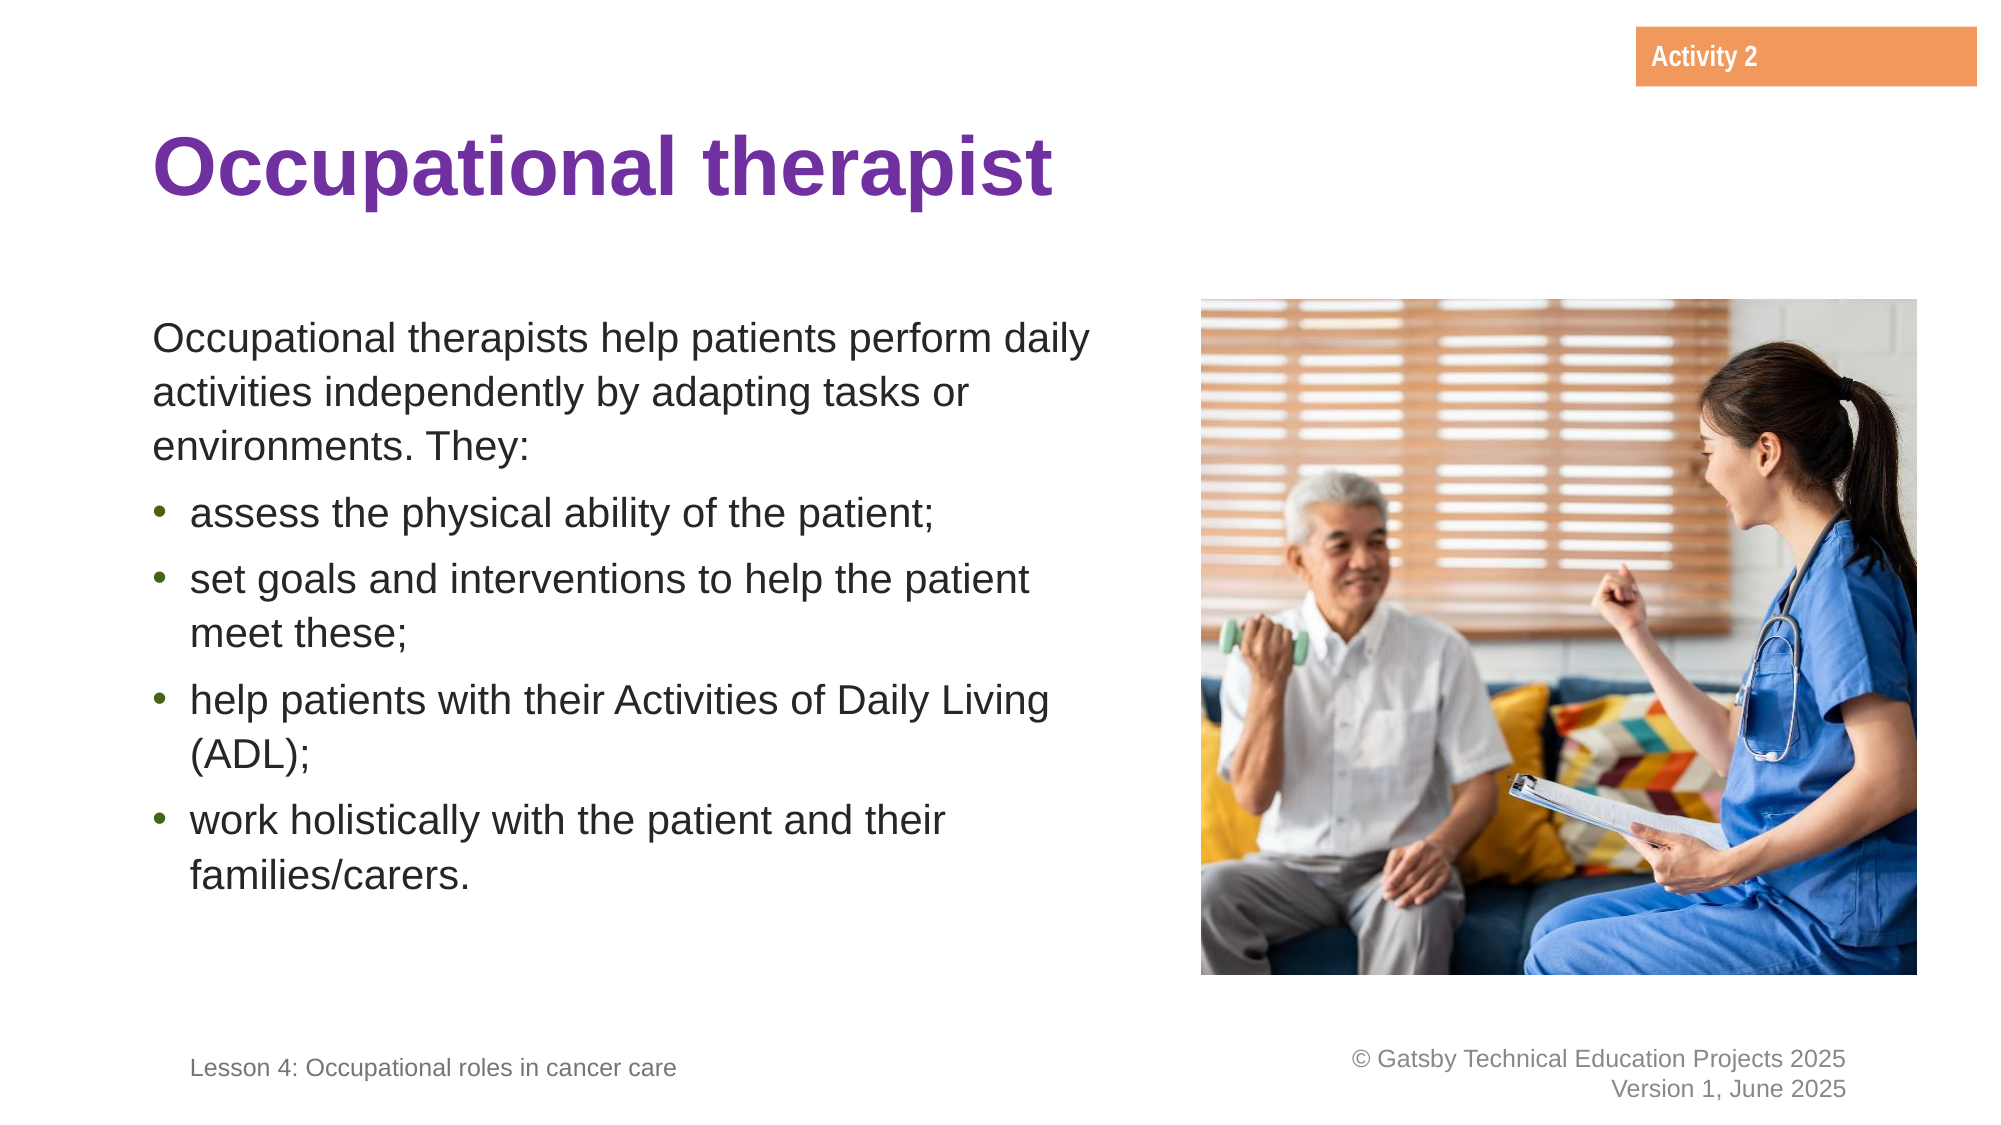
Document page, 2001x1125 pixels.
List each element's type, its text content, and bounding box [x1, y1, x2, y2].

list Activity 2 [1636, 26, 1977, 87]
picture [1200, 299, 1917, 976]
text_box Lesson 4: Occupational roles in cancer care [137, 1042, 879, 1089]
text_box Occupational therapists help patients perform daily activities independently by adapting tasks or environments. They: assess the physical ability of the patient; set goals and interventions to help the patient meet these; help patients with their Activities of Daily Living (ADL); work holistically with the patient and their families/carers. [137, 299, 1142, 1014]
text_box Occupational therapist [137, 59, 1863, 278]
